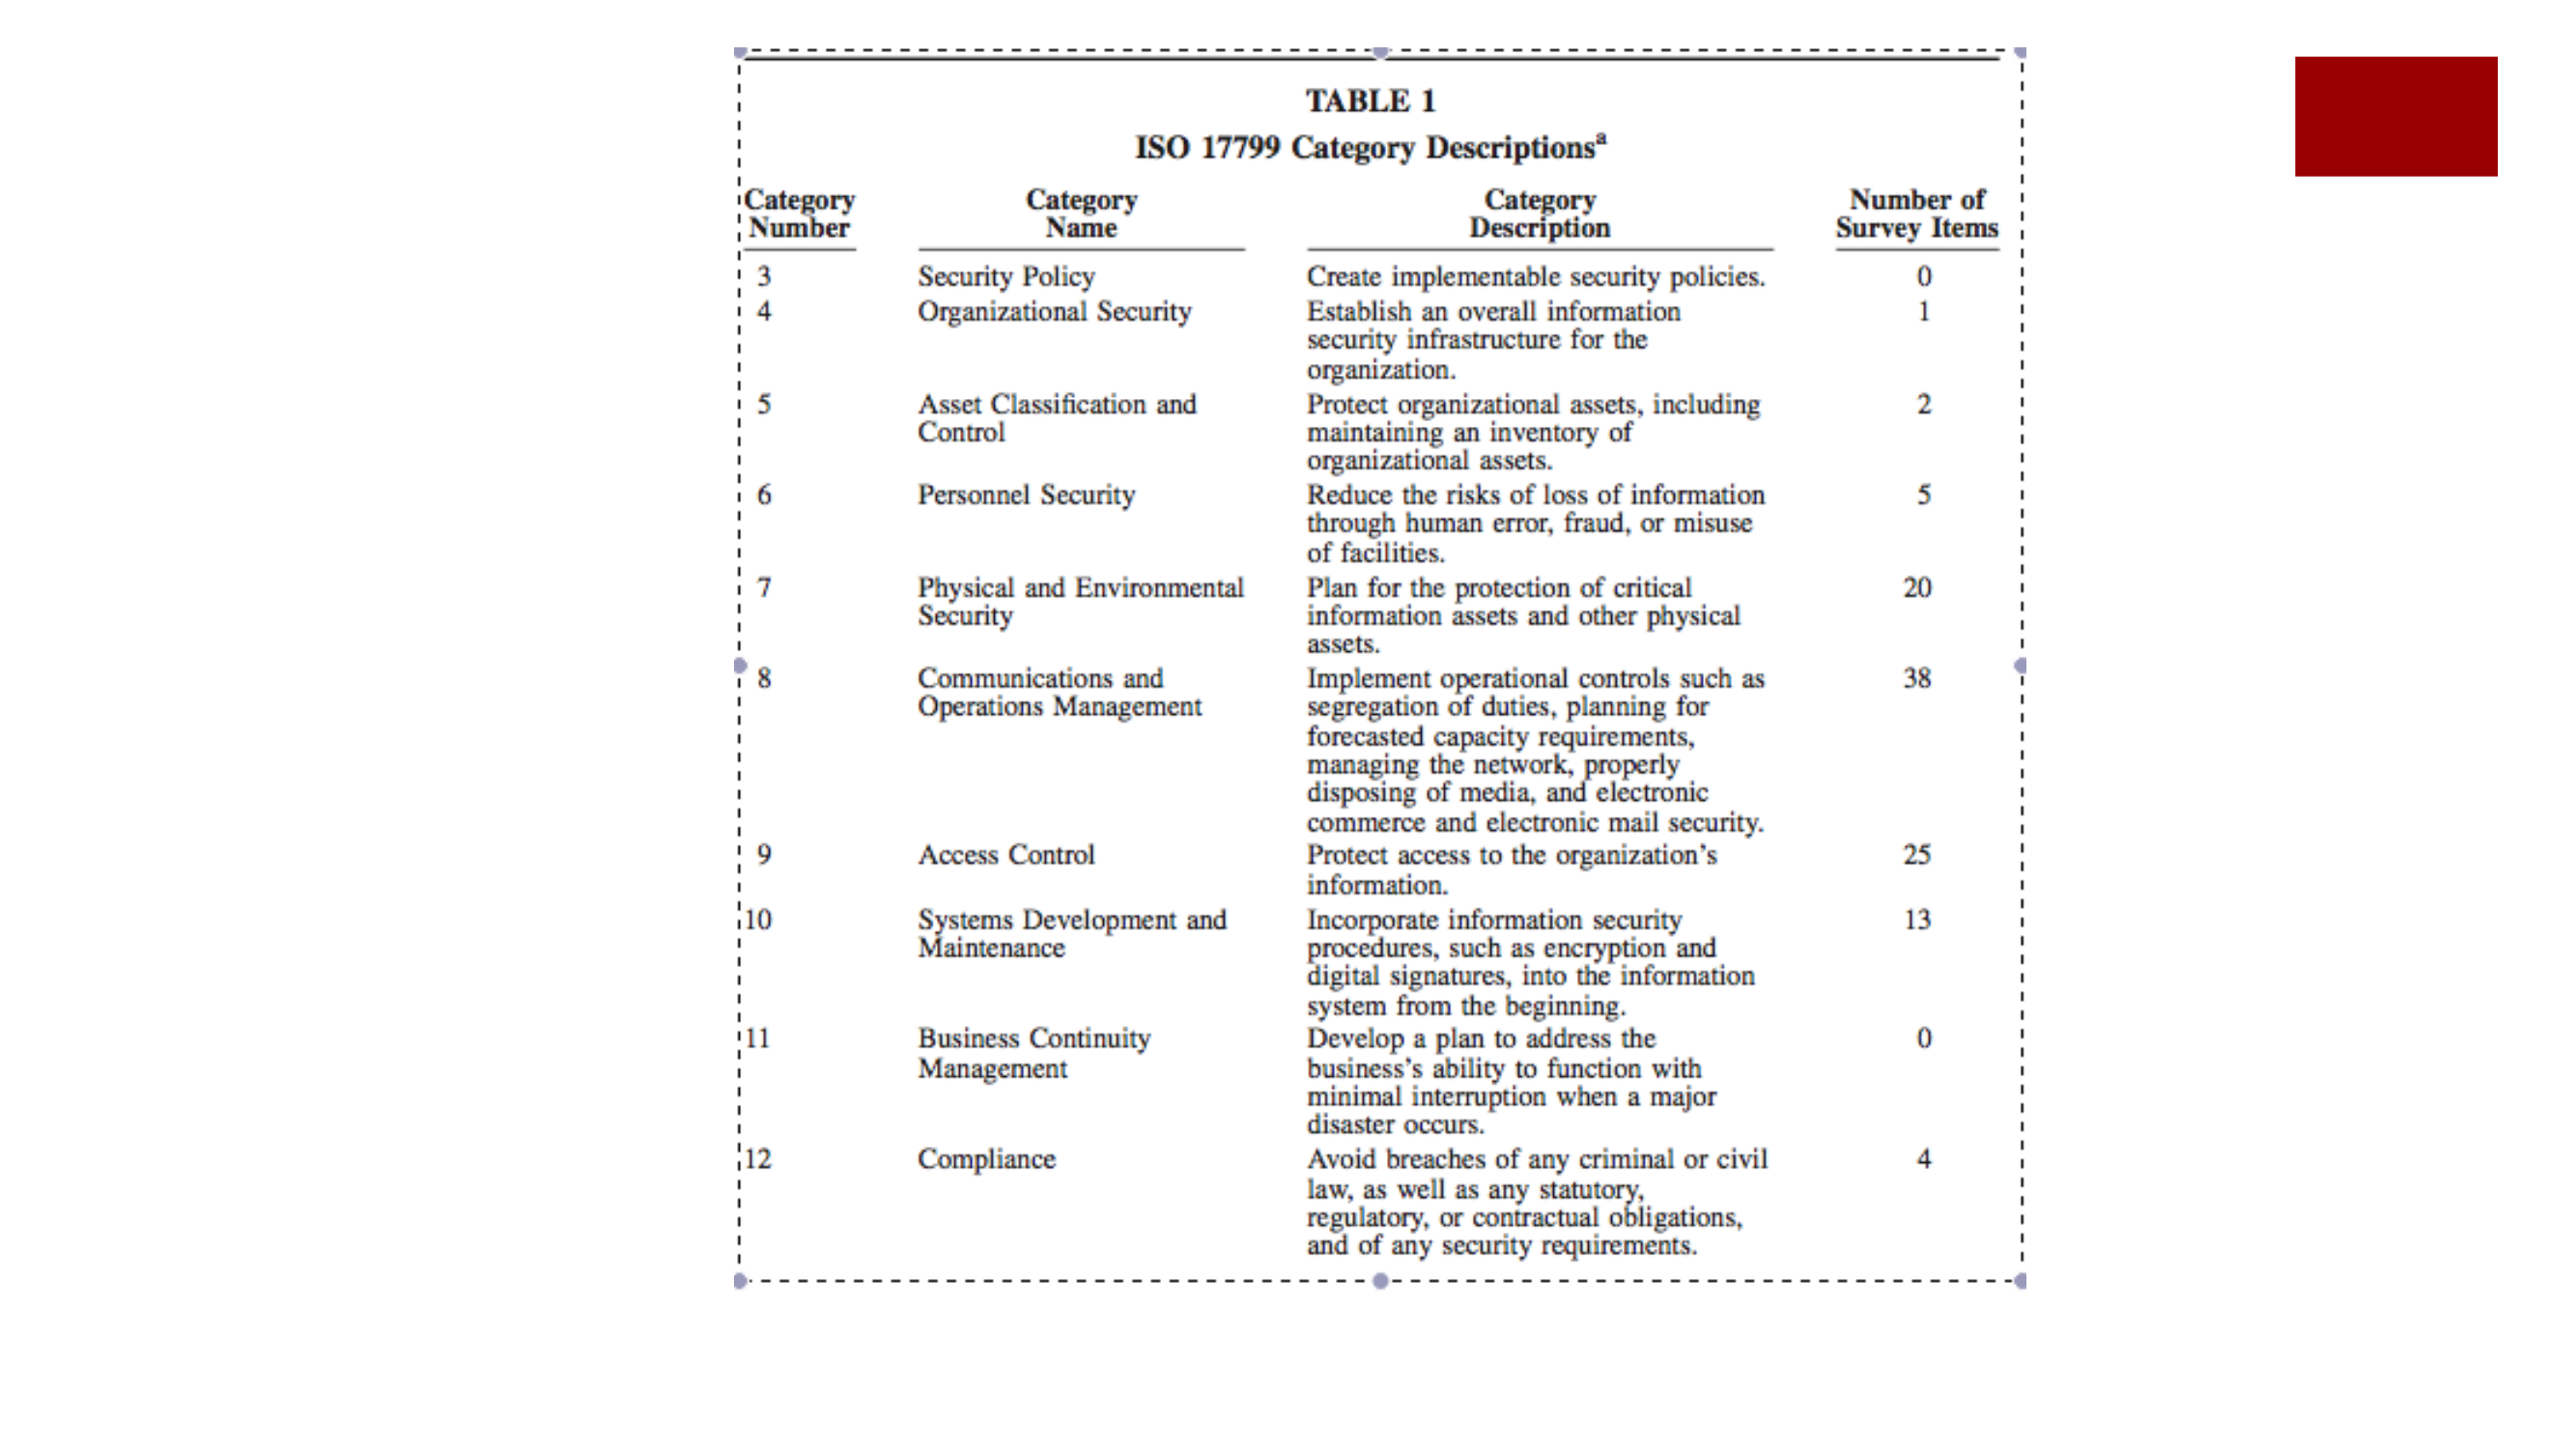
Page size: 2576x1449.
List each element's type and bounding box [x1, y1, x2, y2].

list [0, 47, 2576, 1295]
